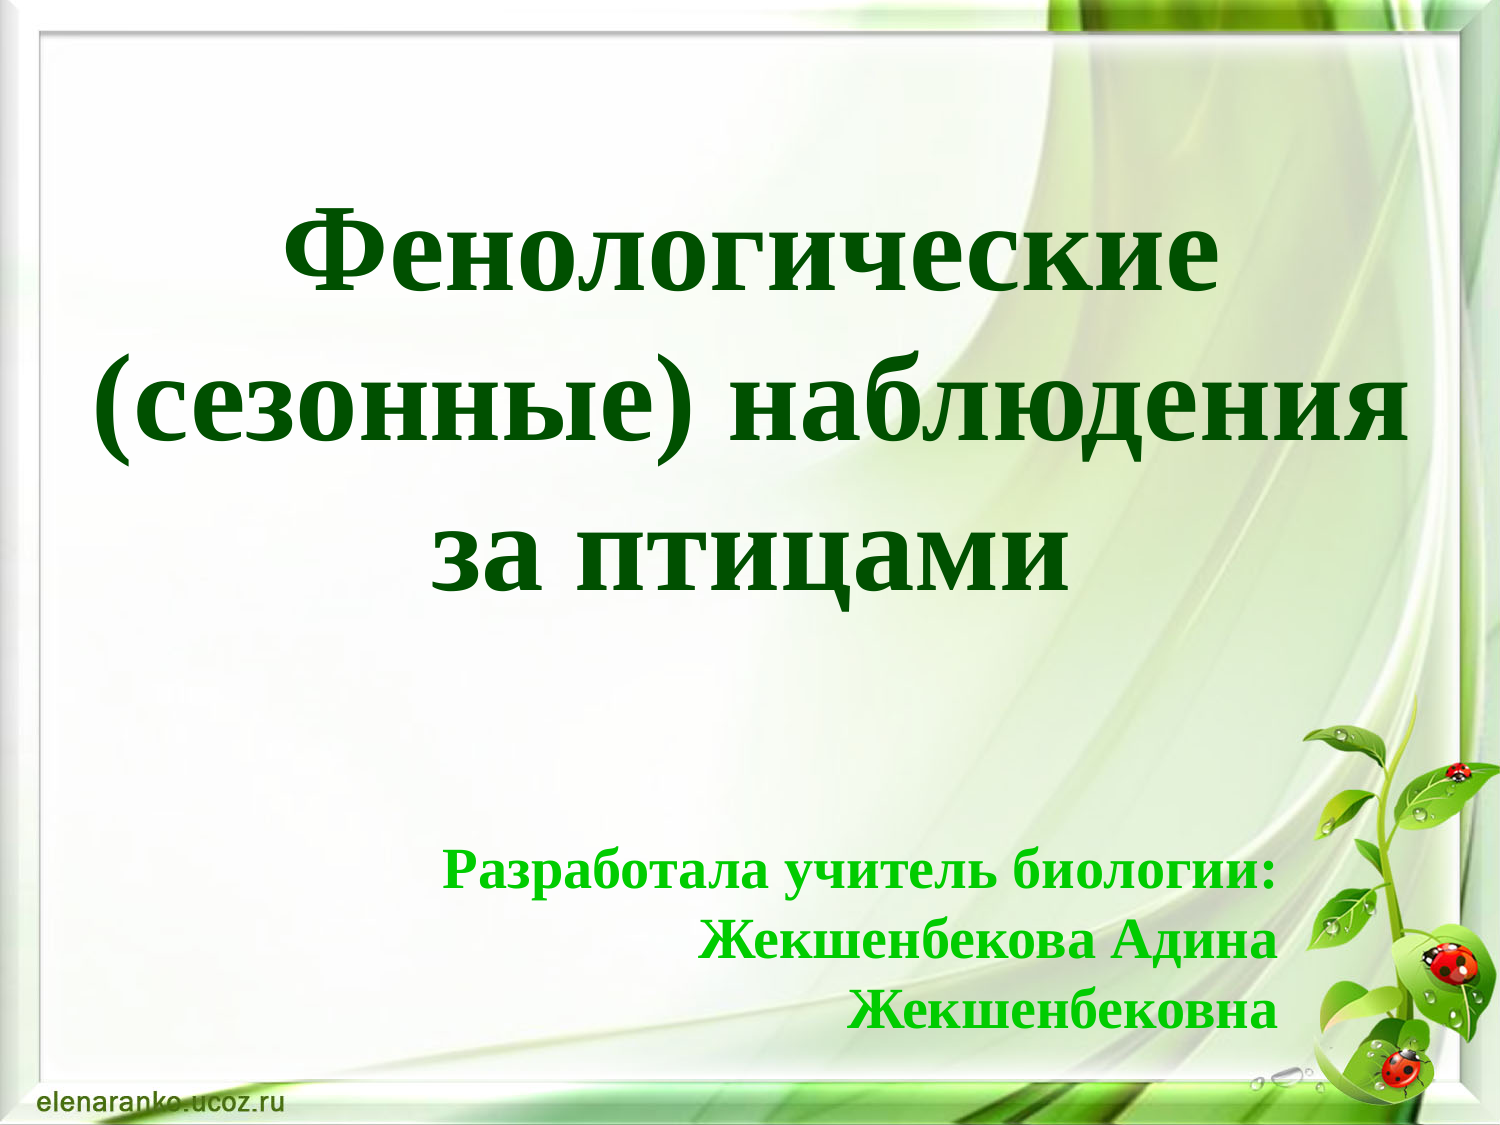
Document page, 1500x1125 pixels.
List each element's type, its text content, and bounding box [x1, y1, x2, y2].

text_box Разработала учитель биологии: Жекшенбекова Адина Жекшенбековна [253, 822, 1294, 1047]
title Фенологические (сезонные) наблюдения за птицами [76, 125, 1427, 656]
picture [0, 0, 1500, 1125]
